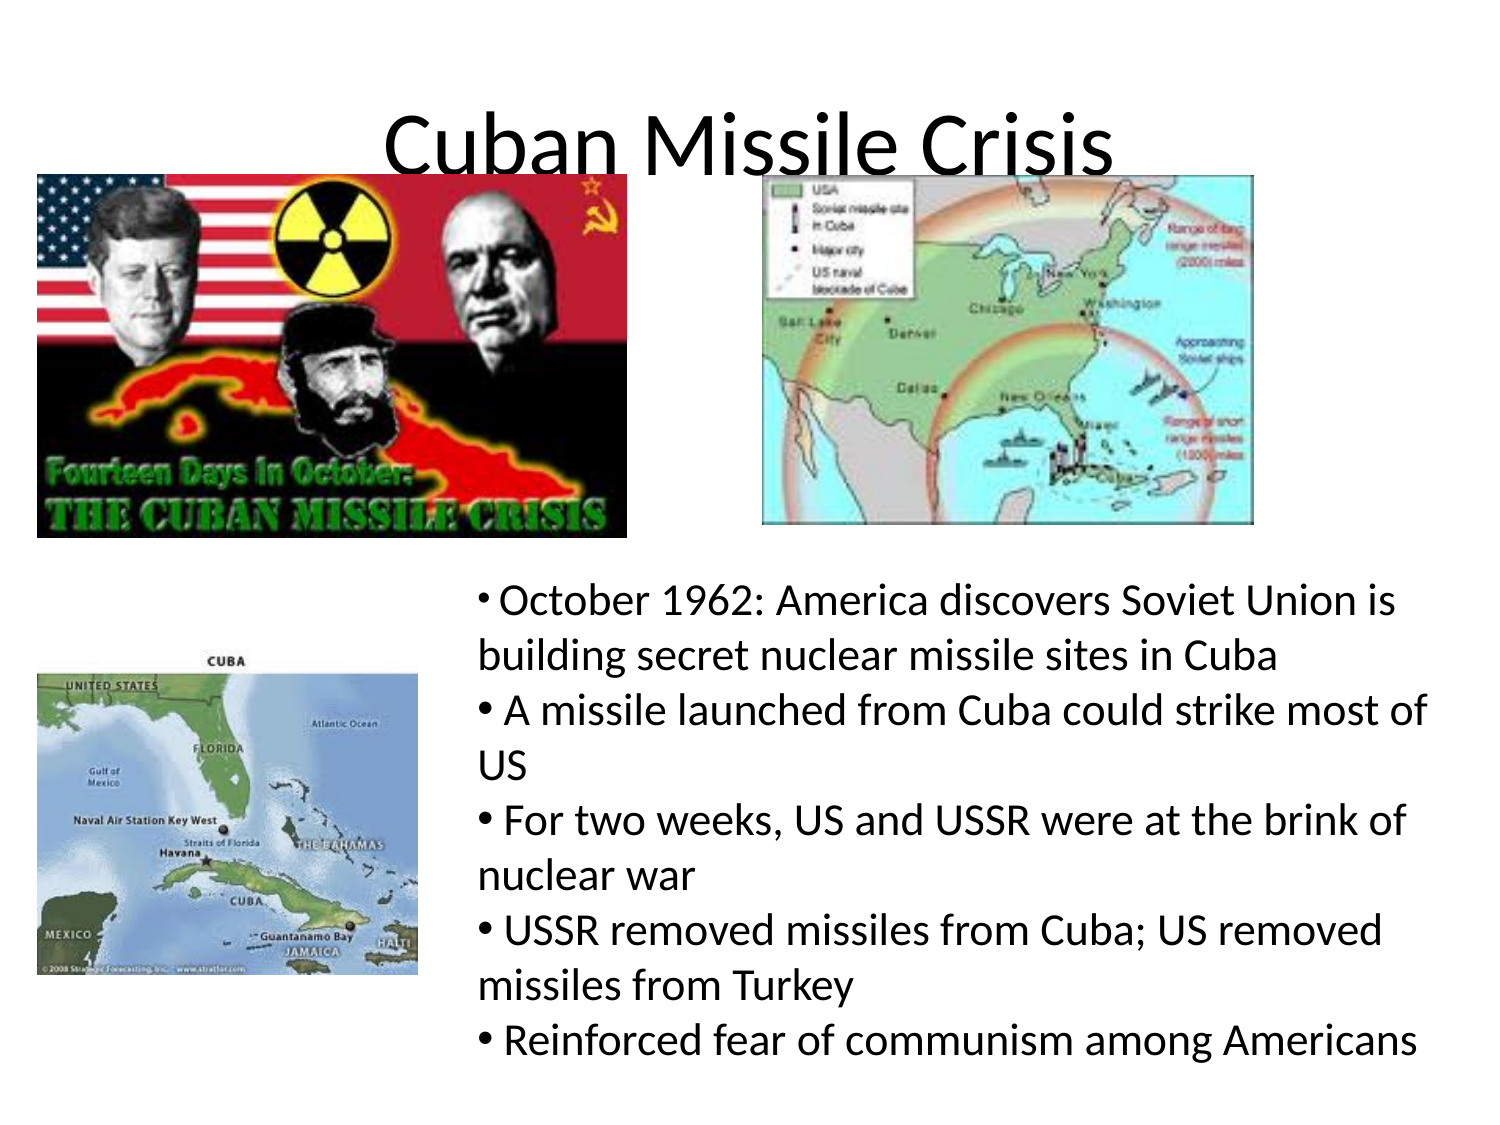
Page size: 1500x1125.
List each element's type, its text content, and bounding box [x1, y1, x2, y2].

picture [37, 649, 418, 976]
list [37, 174, 627, 538]
picture [762, 174, 1255, 526]
title Cuban Missile Crisis [75, 45, 1425, 233]
text_box October 1962: America discovers Soviet Union is building secret nuclear missile sites in Cuba A missile launched from Cuba could strike most of US For two weeks, US and USSR were at the brink of nuclear war USSR removed missiles from Cuba; US removed missiles from Turkey Reinforced fear of communism among Americans [462, 562, 1450, 1073]
